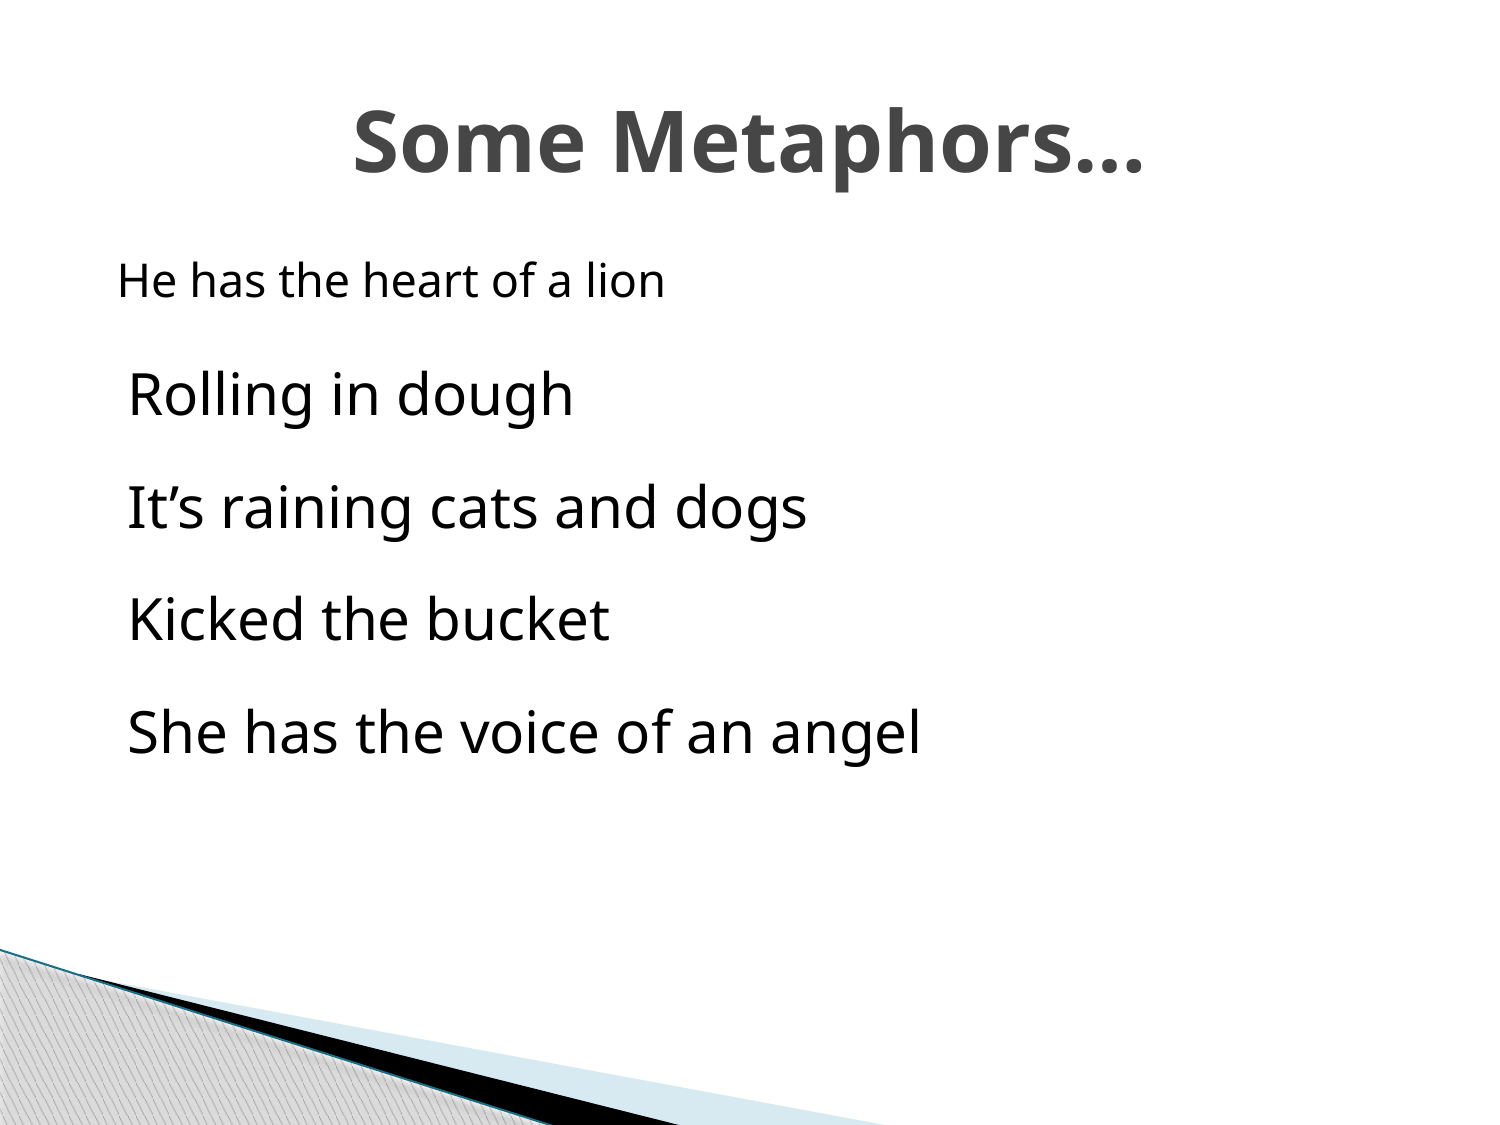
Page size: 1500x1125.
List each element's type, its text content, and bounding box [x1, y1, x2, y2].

text_box Rolling in dough [112, 350, 1013, 462]
text_box Kicked the bucket [112, 575, 1250, 660]
title Some Metaphors… [75, 45, 1425, 233]
text_box She has the voice of an angel [112, 687, 1075, 773]
list He has the heart of a lion [87, 243, 1425, 338]
text_box It’s raining cats and dogs [112, 462, 1013, 548]
